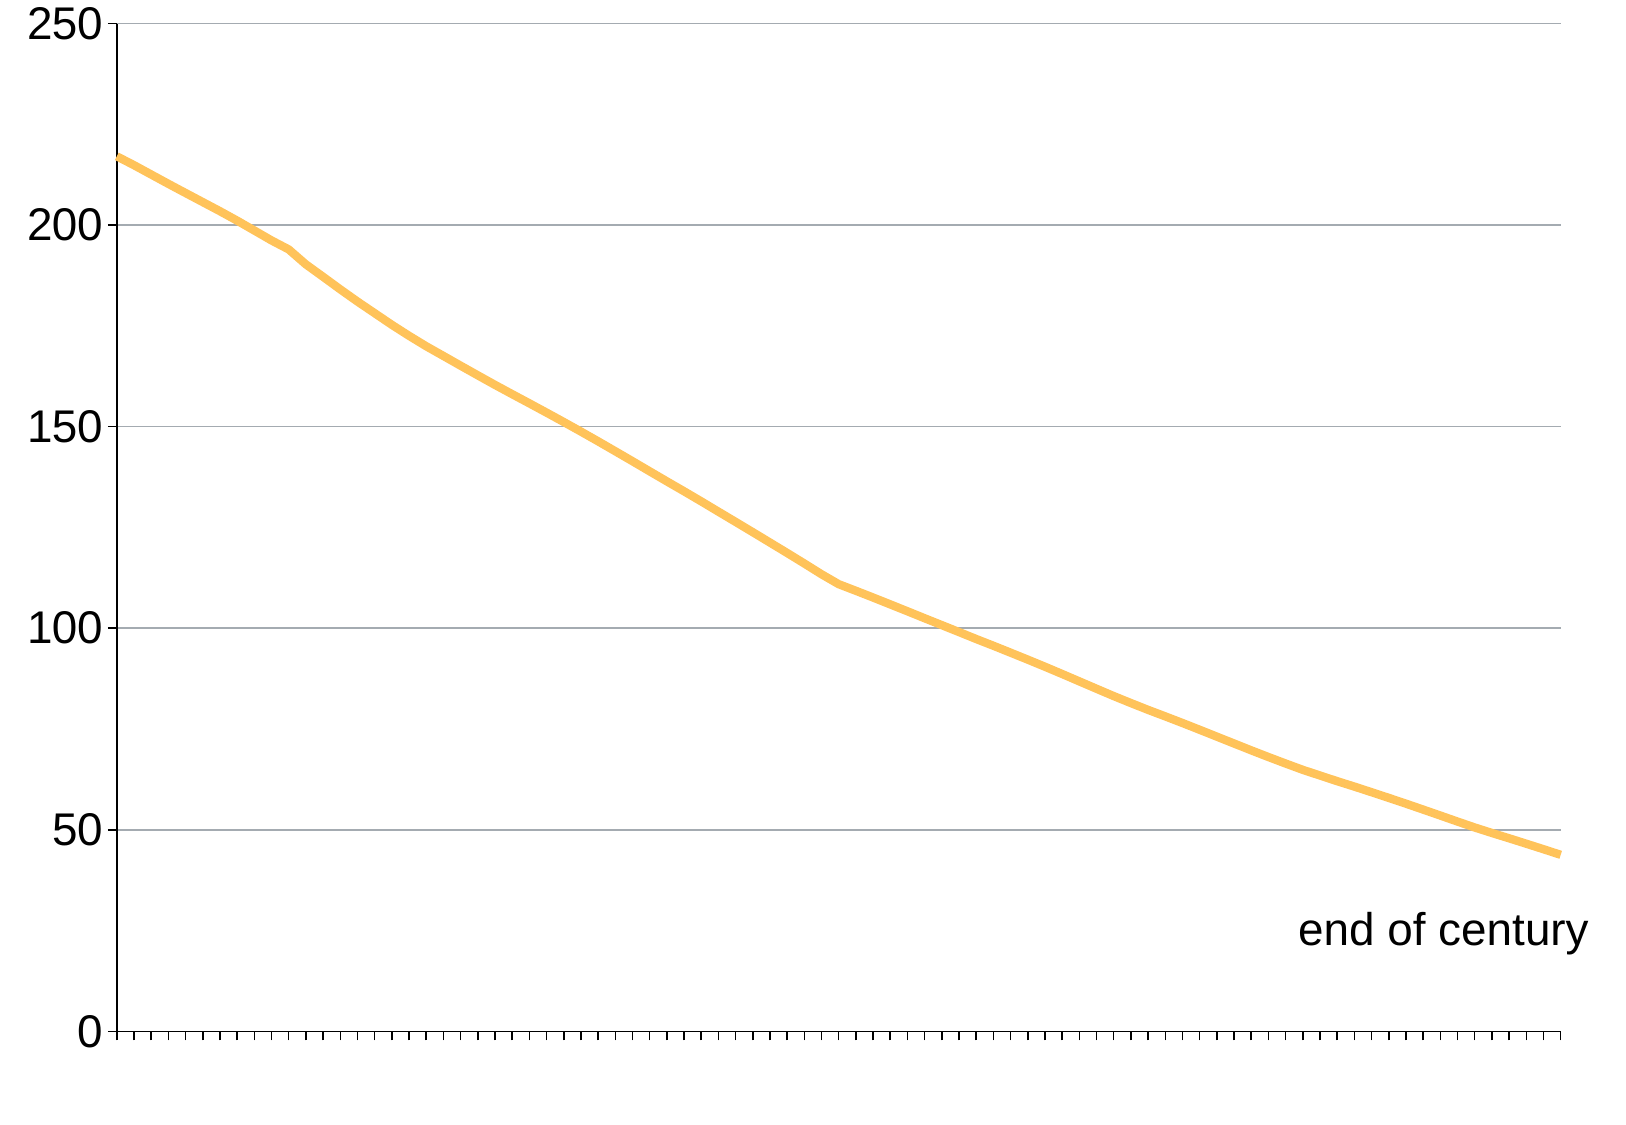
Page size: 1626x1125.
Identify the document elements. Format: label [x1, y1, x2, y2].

chart [0, 0, 1625, 1125]
